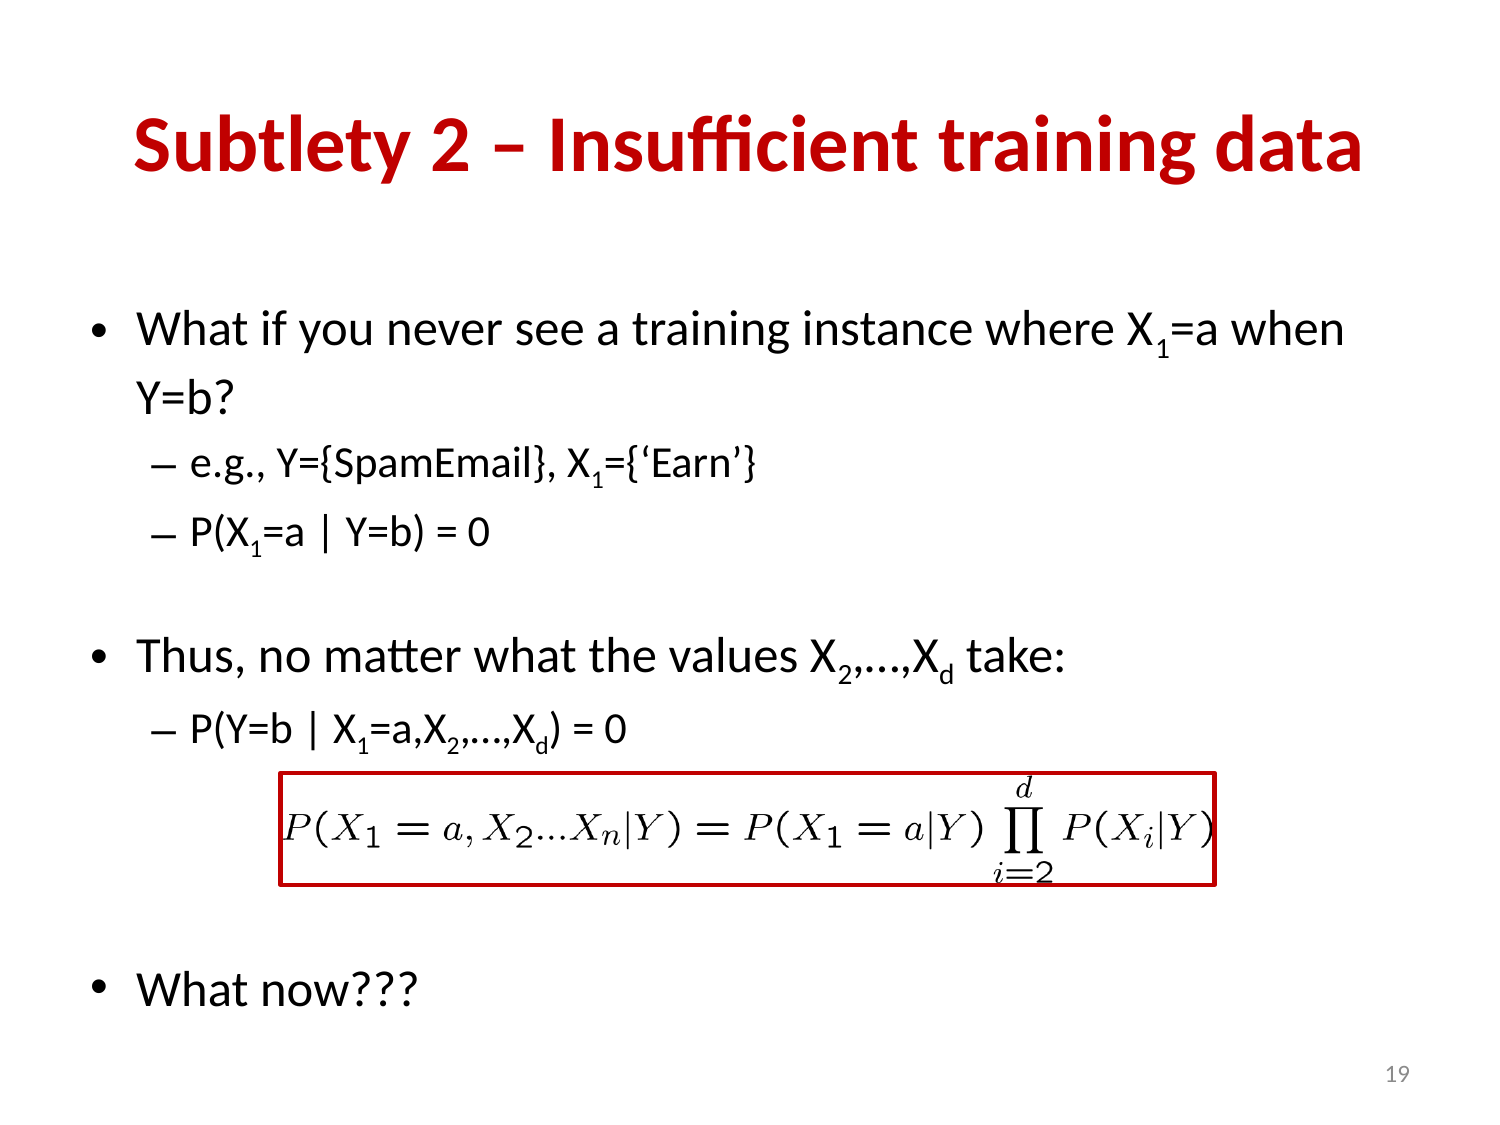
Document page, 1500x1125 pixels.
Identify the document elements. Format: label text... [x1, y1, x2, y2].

slide_number 19 [1074, 1042, 1425, 1103]
text_box What if you never see a training instance where X1=a when Y=b? e.g., Y={SpamEmail}, X1={‘Earn’} P(X1=a | Y=b) = 0 Thus, no matter what the values X2,…,Xd take: P(Y=b | X1=a,X2,…,Xd) = 0 What now??? [74, 287, 1425, 1025]
title Subtlety 2 – Insufficient training data [75, 45, 1425, 233]
picture [282, 774, 1213, 884]
